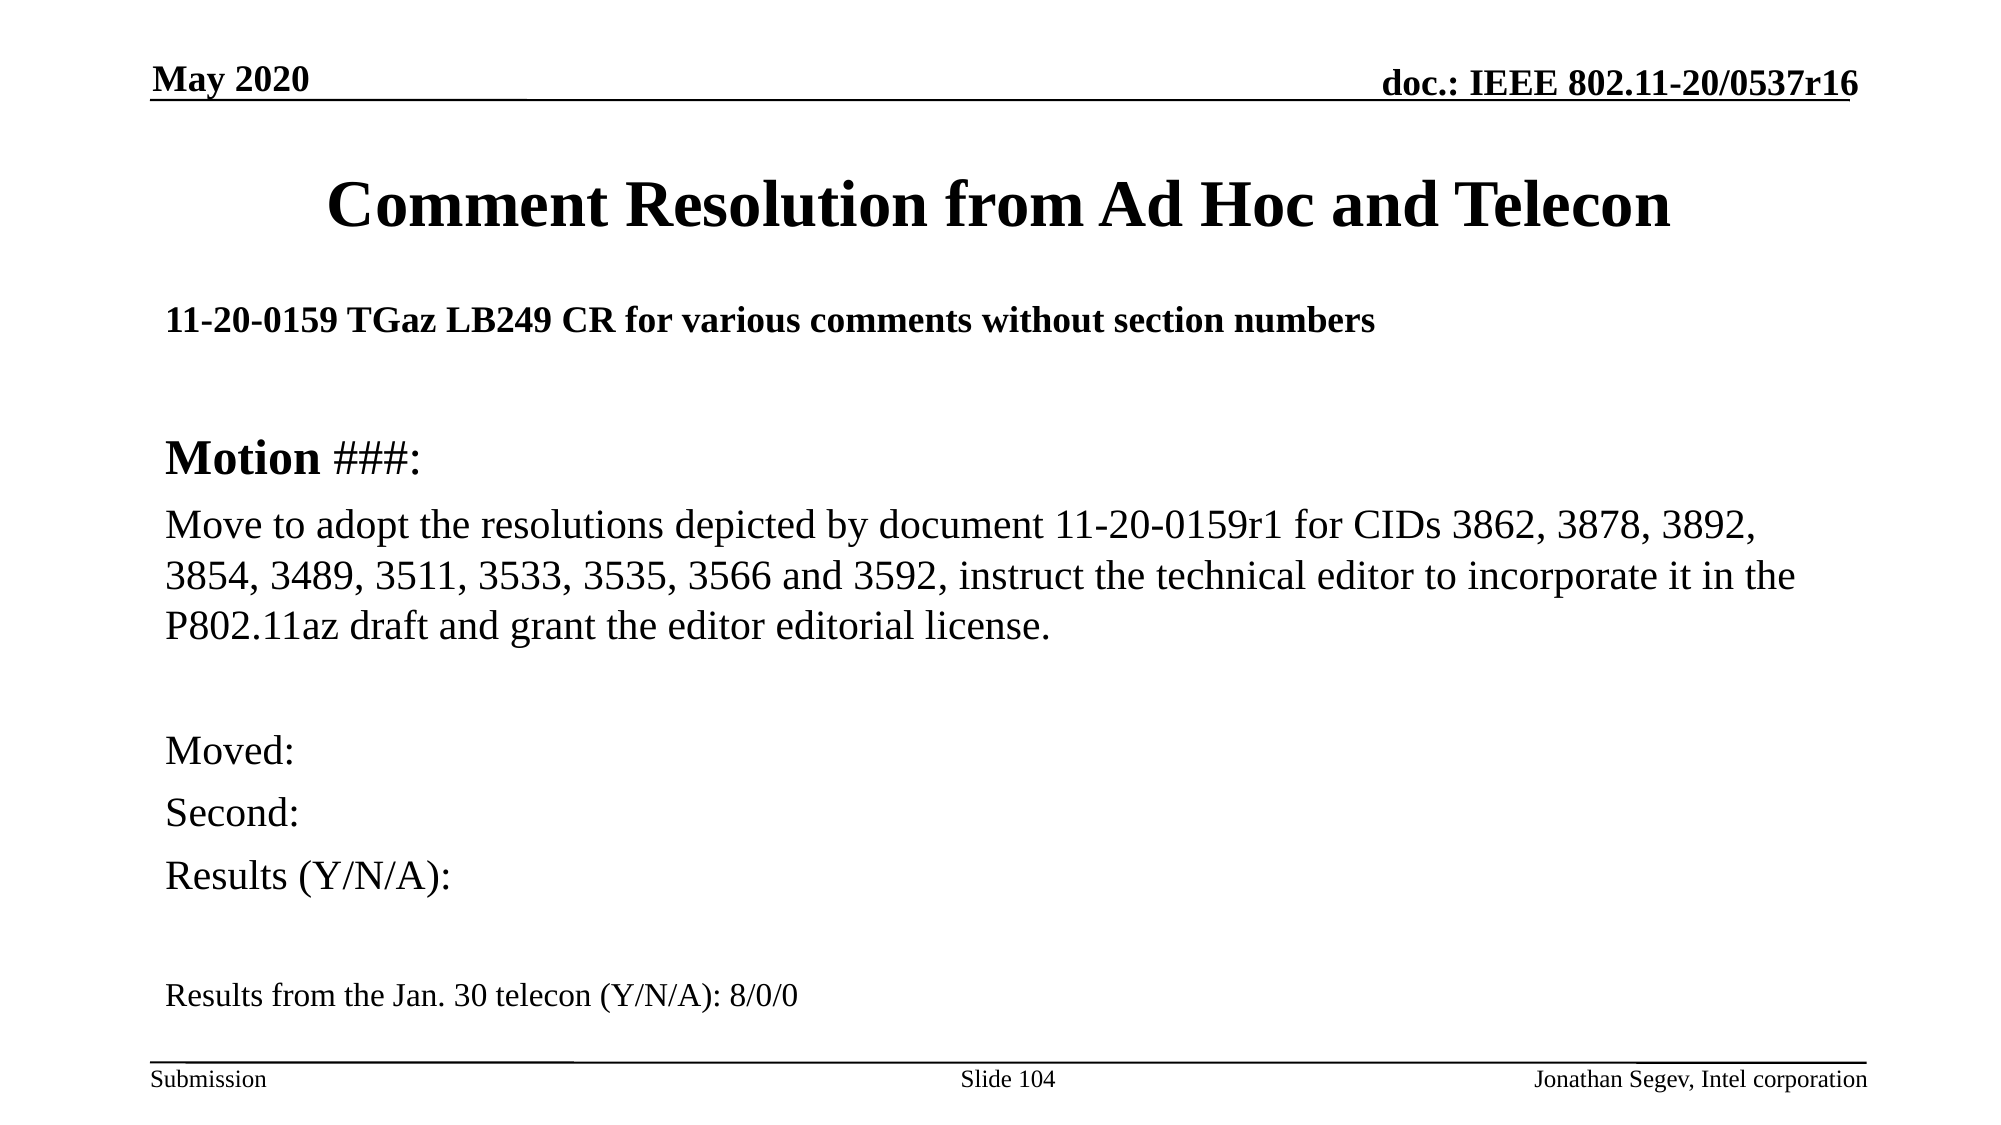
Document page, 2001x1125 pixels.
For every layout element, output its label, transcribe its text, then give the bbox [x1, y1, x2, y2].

title Comment Resolution from Ad Hoc and Telecon [149, 112, 1850, 286]
footer Jonathan Segev, Intel corporation [1171, 1061, 1869, 1093]
list 11-20-0159 TGaz LB249 CR for various comments without section numbers Motion ###: Move to adopt the resolutions depicted by document 11-20-0159r1 for CIDs 3862, 3878, 3892, 3854, 3489, 3511, 3533, 3535, 3566 and 3592, instruct the technical editor to incorporate it in the P802.11az draft and grant the editor editorial license. Moved: Second: Results (Y/N/A): Results from the Jan. 30 telecon (Y/N/A): 8/0/0 [149, 286, 1850, 1000]
slide_number Slide 104 [950, 1061, 1067, 1123]
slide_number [152, 54, 563, 100]
